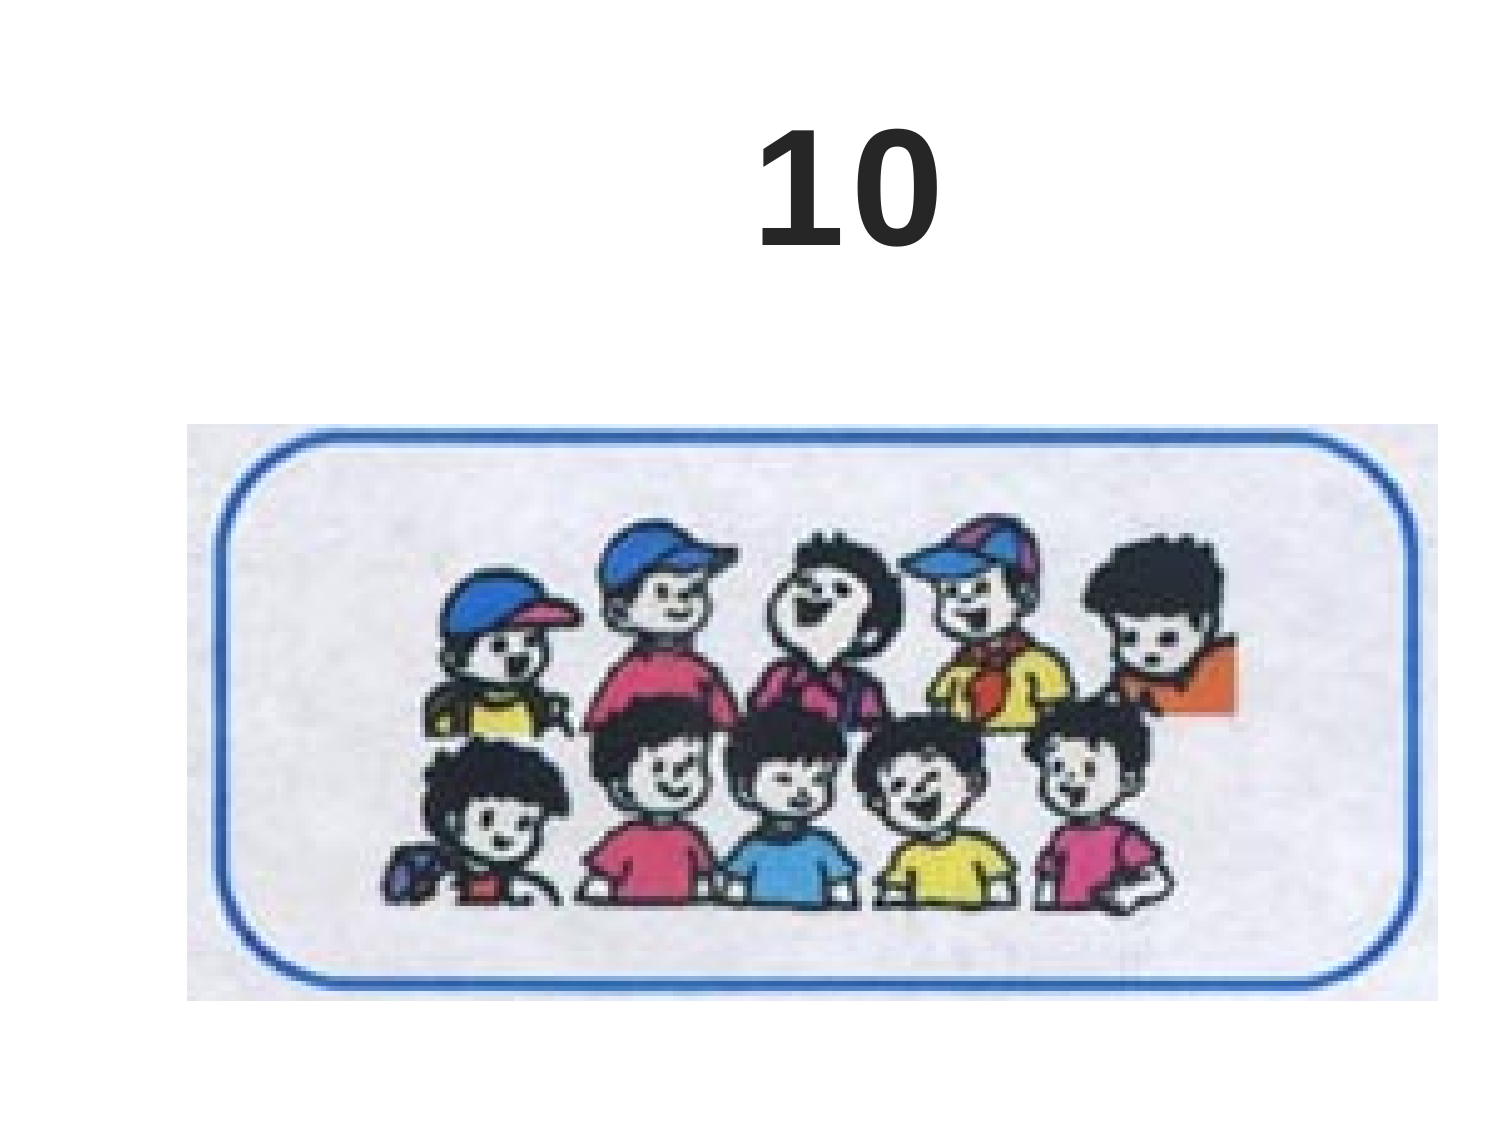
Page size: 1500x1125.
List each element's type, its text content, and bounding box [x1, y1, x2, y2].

title 10 [737, 112, 974, 287]
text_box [187, 424, 1438, 1001]
